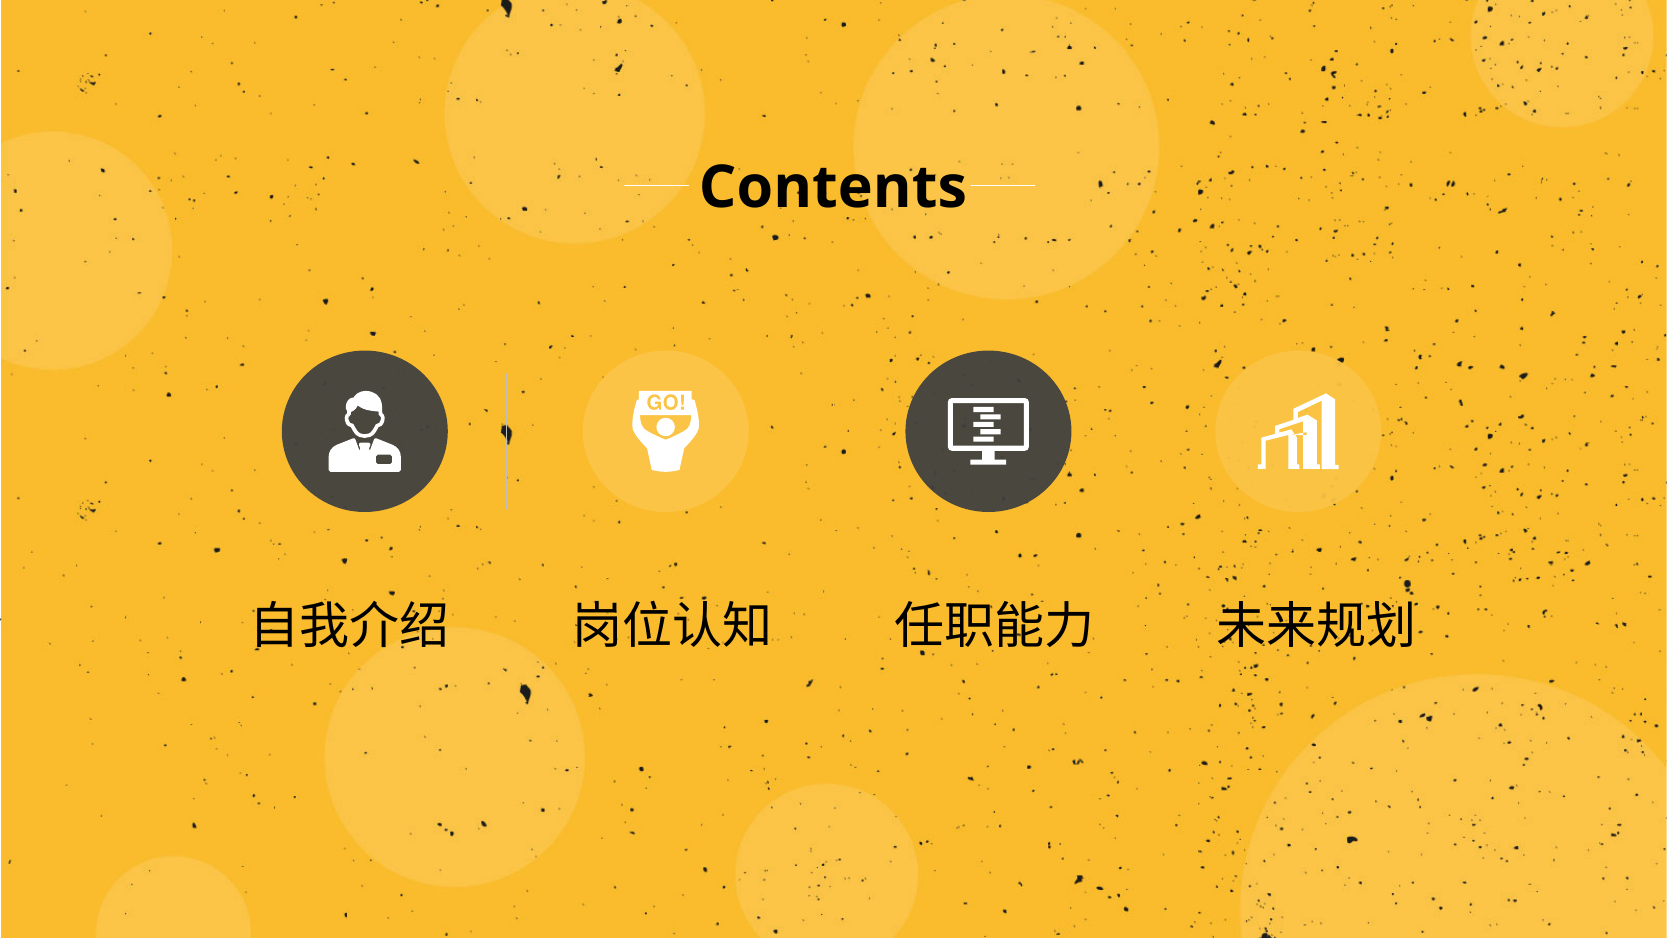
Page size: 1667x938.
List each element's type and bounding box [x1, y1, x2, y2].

text_box [281, 350, 448, 512]
text_box [1215, 350, 1382, 512]
text_box [582, 350, 749, 512]
picture [0, 0, 1667, 938]
text_box [624, 140, 1035, 230]
text_box [905, 350, 1072, 512]
